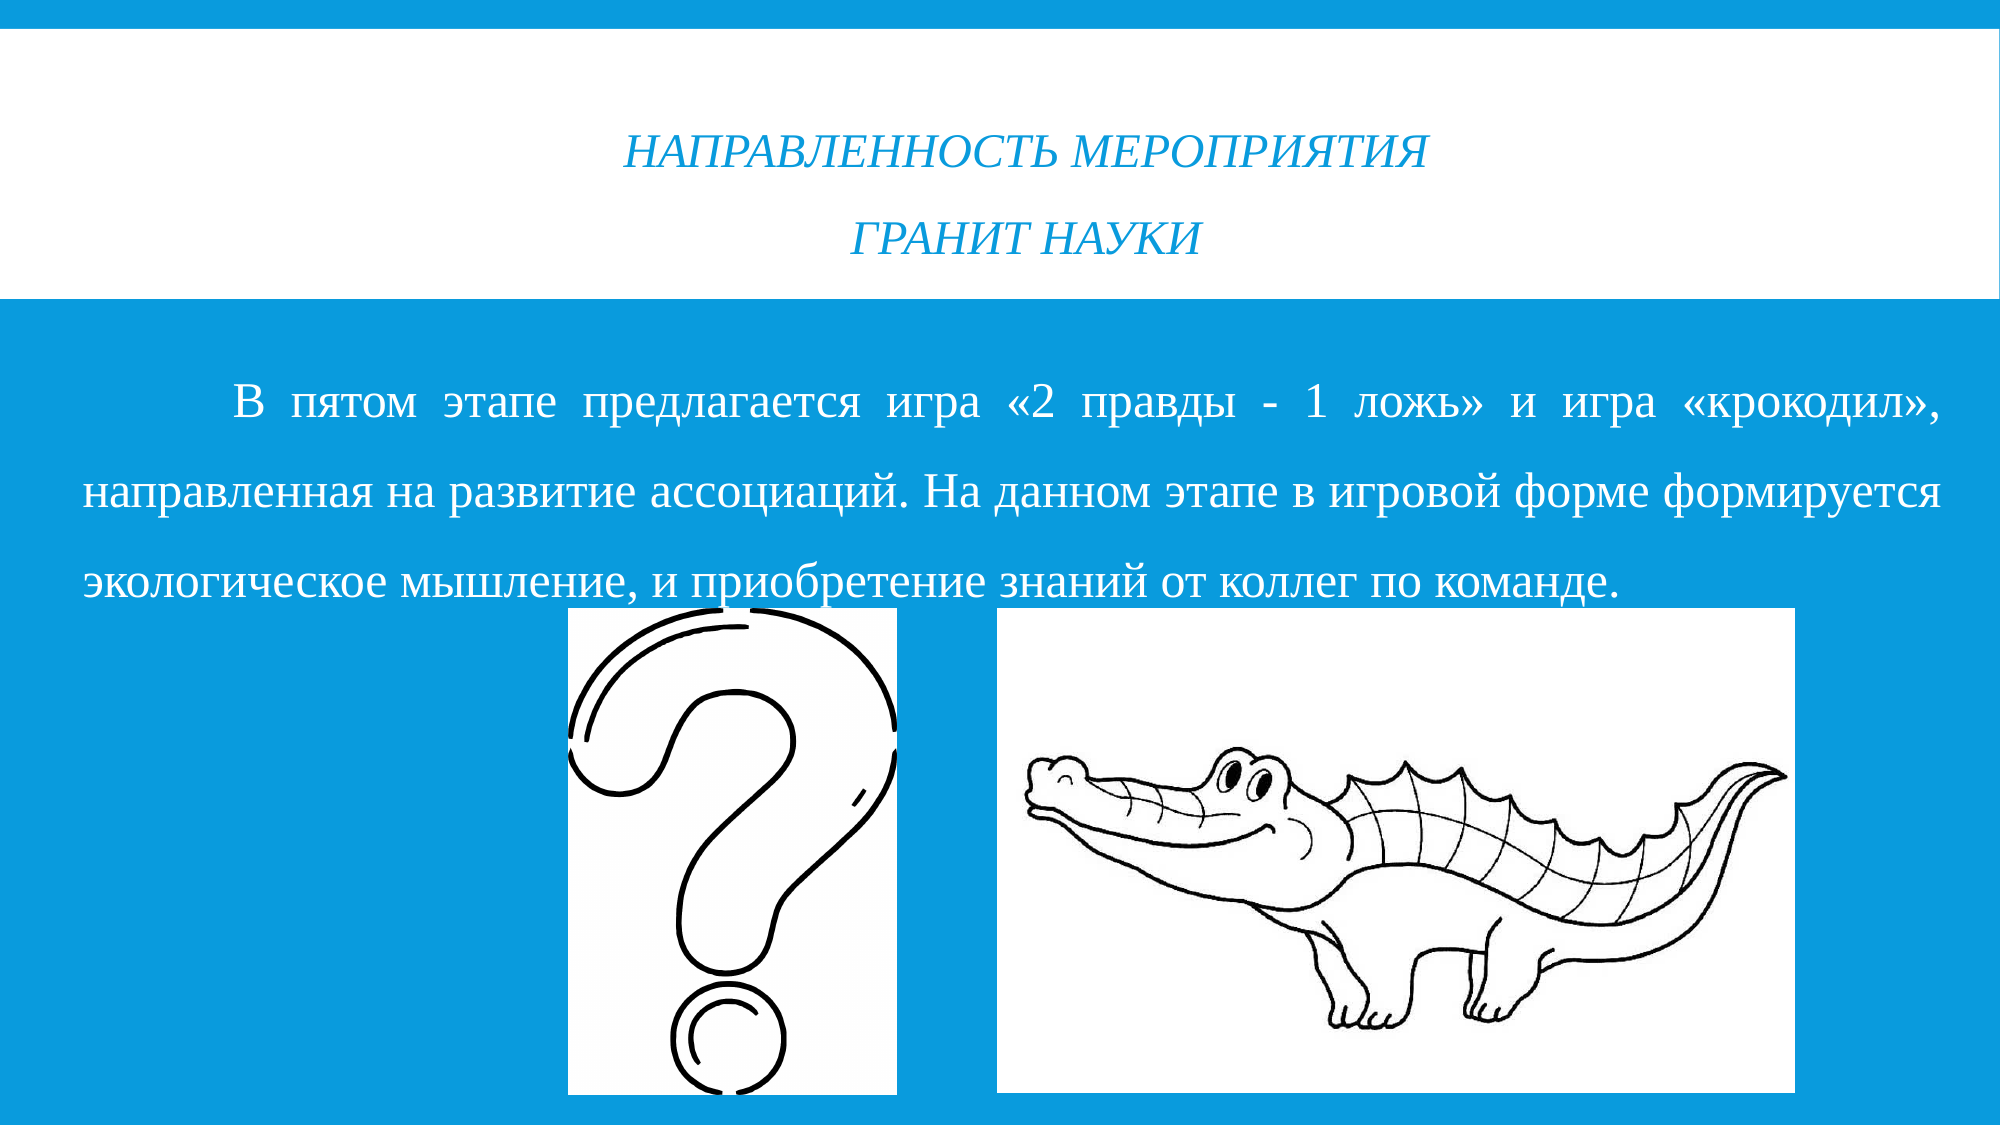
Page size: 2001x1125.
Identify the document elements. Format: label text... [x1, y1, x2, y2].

list В пятом этапе предлагается игра «2 правды - 1 ложь» и игра «крокодил», направленная на развитие ассоциаций. На данном этапе в игровой форме формируется экологическое мышление, и приобретение знаний от коллег по команде. [37, 329, 1958, 1020]
title Направленность мероприятия Гранит науки [223, 82, 1829, 329]
picture [998, 609, 1794, 1092]
picture [569, 608, 896, 1094]
